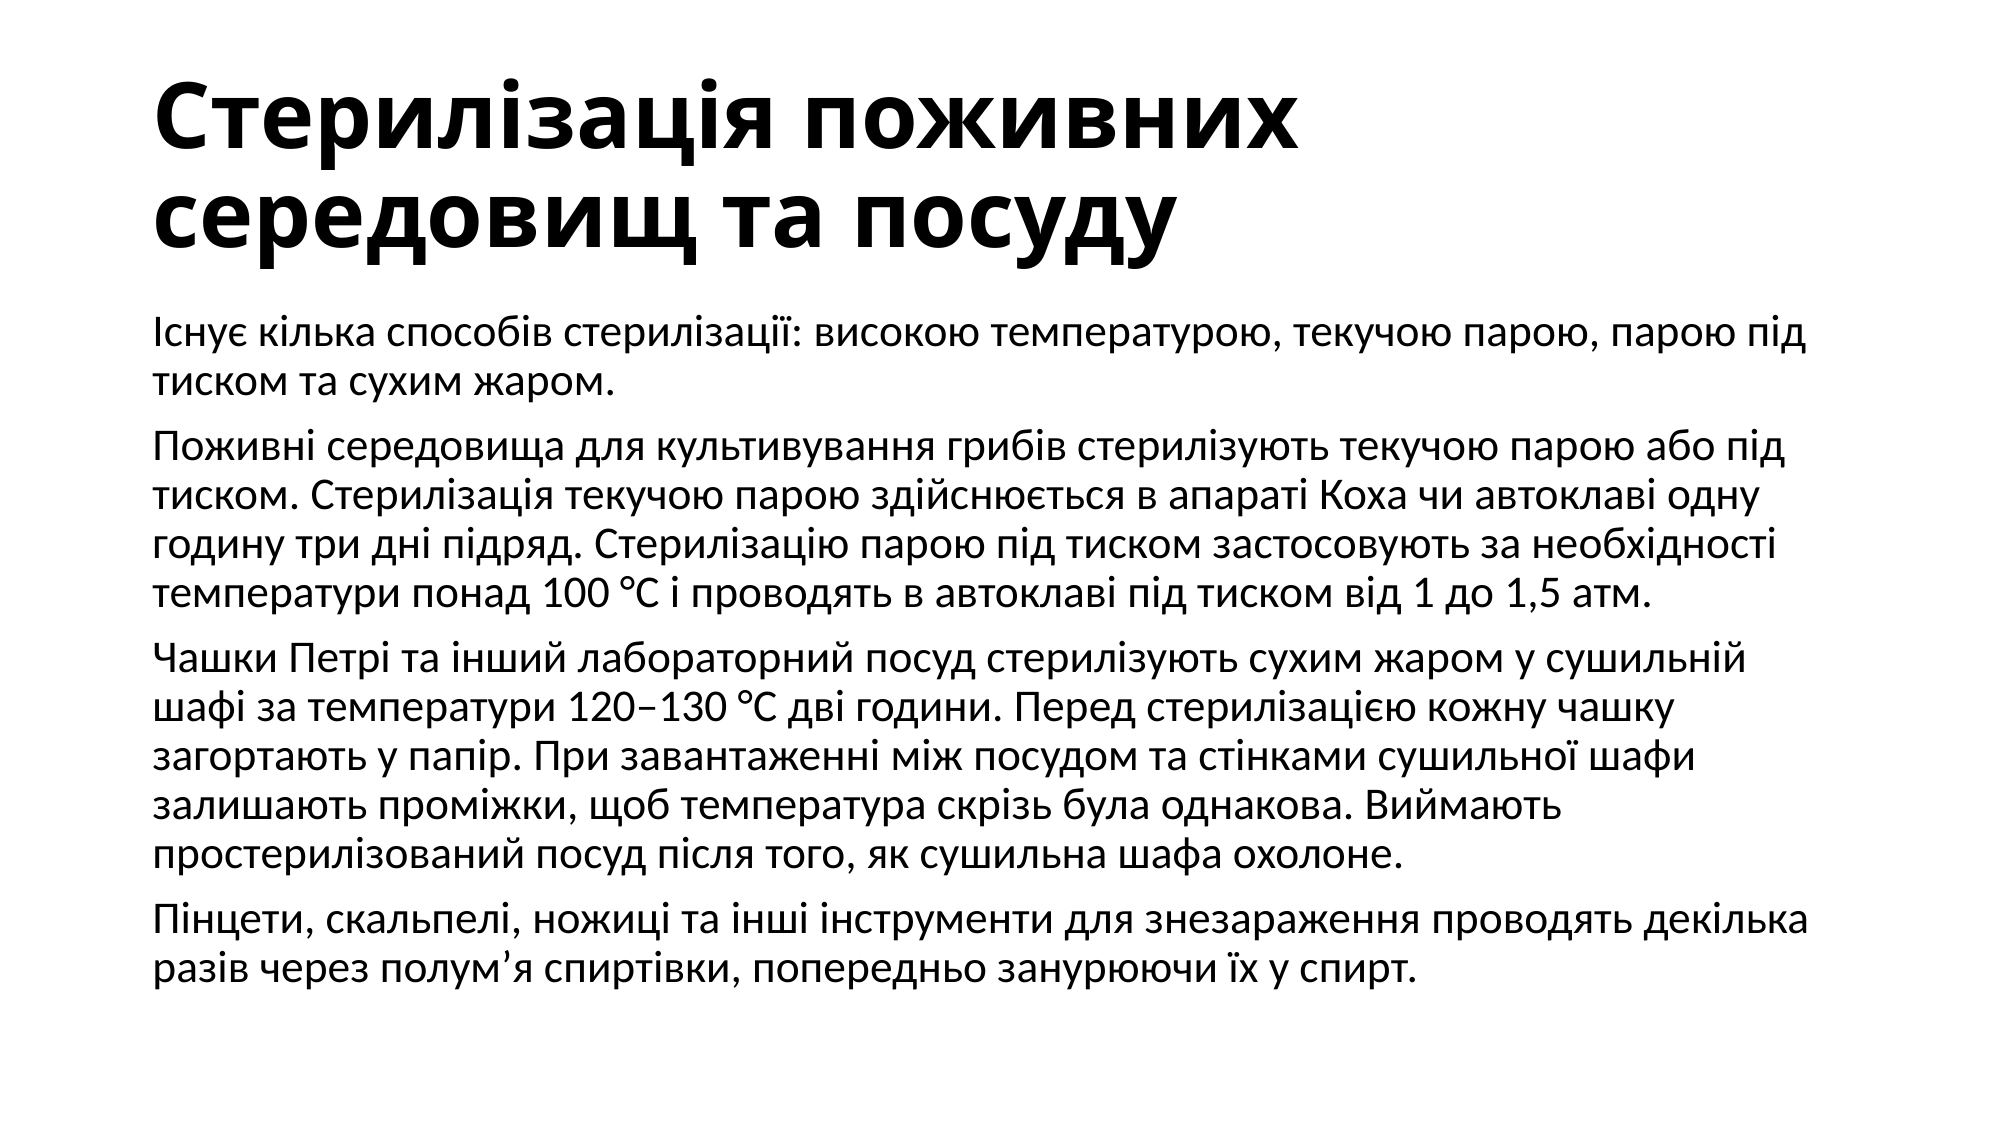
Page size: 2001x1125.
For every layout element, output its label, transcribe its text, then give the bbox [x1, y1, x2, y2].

list Існує кілька способів стерилізації: високою температурою, текучою парою, парою під тиском та сухим жаром. Поживні середовища для культивування грибів стерилізують текучою парою або під тиском. Стерилізація текучою парою здійснюється в апараті Коха чи автоклаві одну годину три дні підряд. Стерилізацію парою під тиском застосовують за необхідності температури понад 100 °С і проводять в автоклаві під тиском від 1 до 1,5 атм. Чашки Петрі та інший лабораторний посуд стерилізують сухим жаром у сушильній шафі за температури 120–130 °С дві години. Перед стерилізацією кожну чашку загортають у папір. При завантаженні між посудом та стінками сушильної шафи залишають проміжки, щоб температура скрізь була однакова. Виймають простерилізований посуд після того, як сушильна шафа охолоне. Пінцети, скальпелі, ножиці та інші інструменти для знезараження проводять декілька разів через полум’я спиртівки, попередньо занурюючи їх у спирт. [137, 299, 1863, 1014]
title Стерилізація поживних середовищ та посуду [137, 59, 1863, 278]
